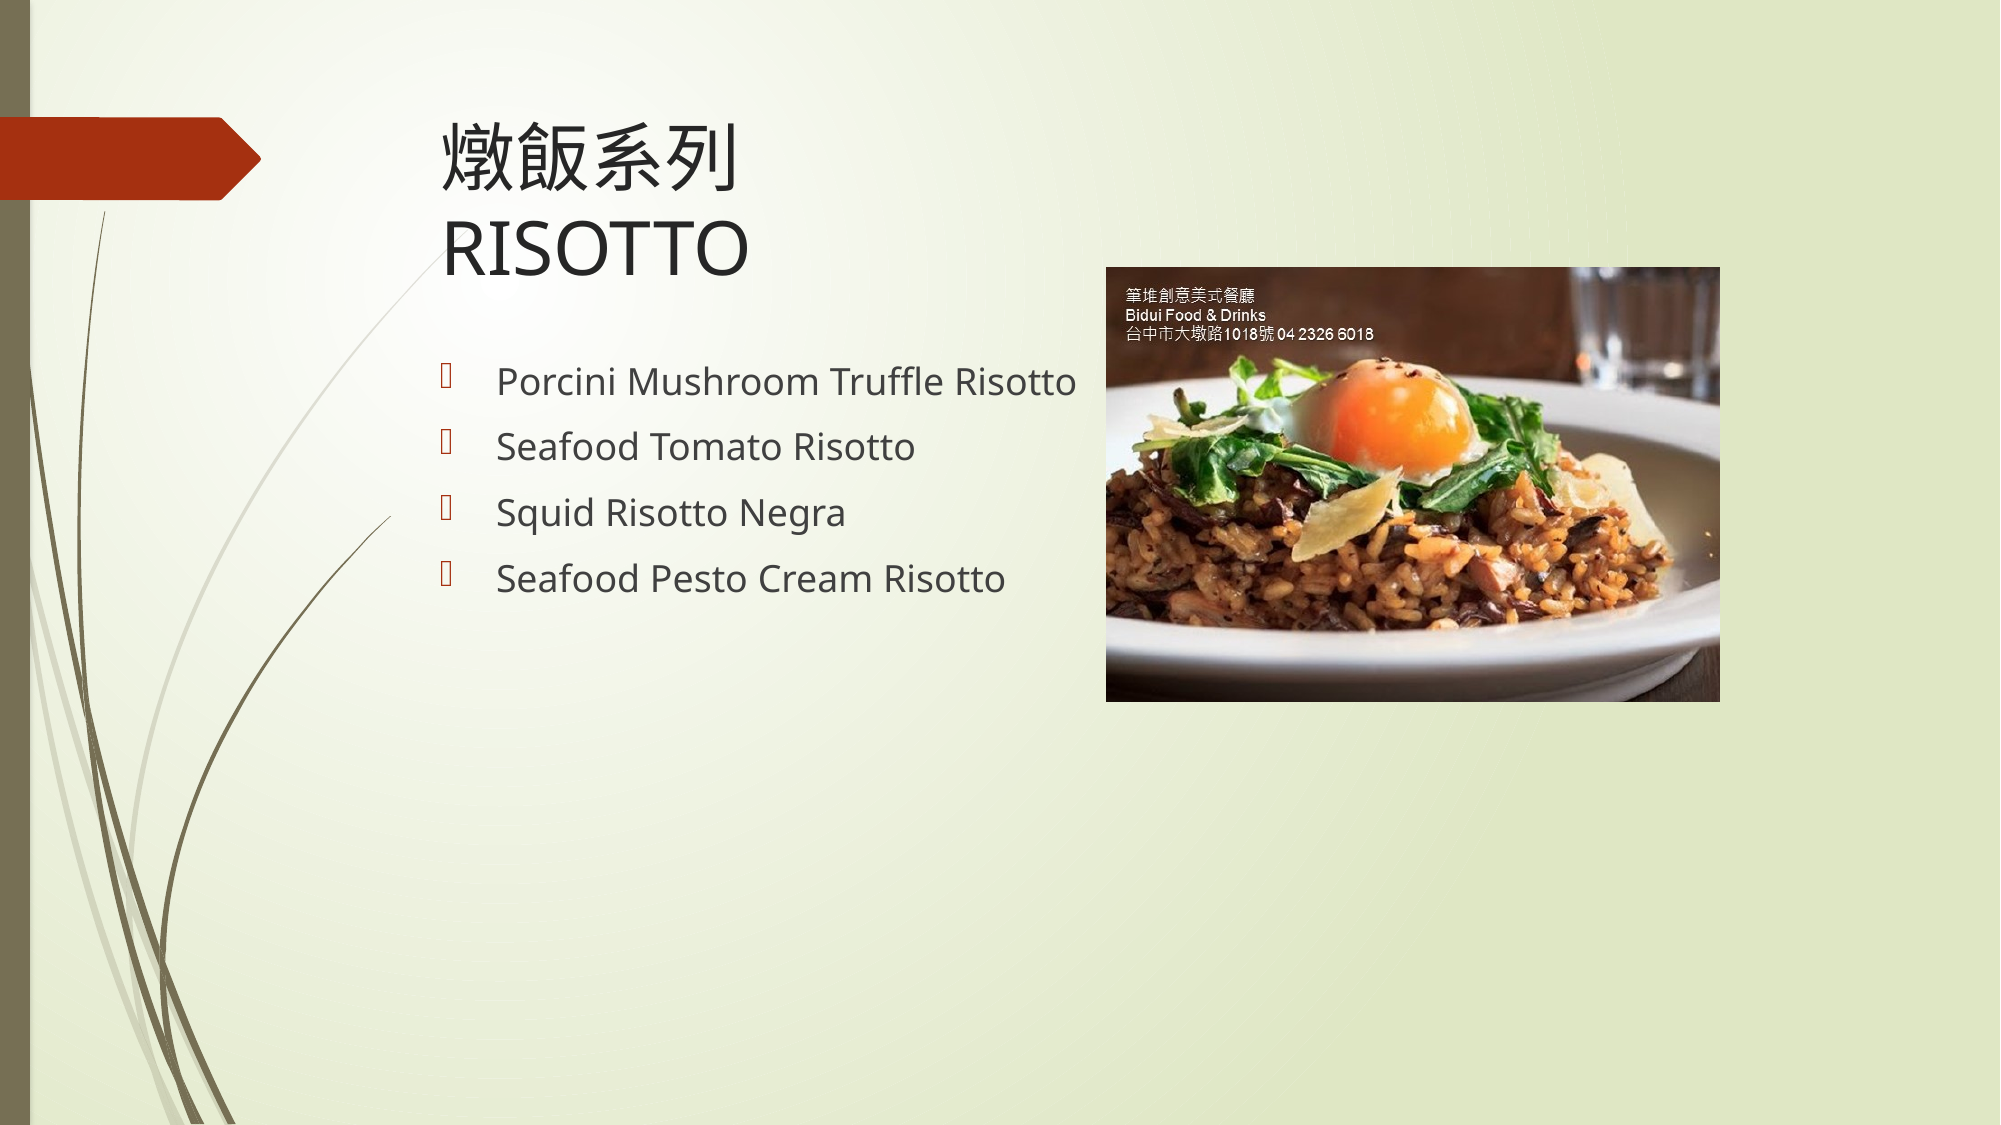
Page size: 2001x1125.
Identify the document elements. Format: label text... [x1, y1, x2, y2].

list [1106, 266, 1721, 703]
title 燉飯系列 RISOTTO [425, 102, 1888, 313]
list Porcini Mushroom Truffle Risotto Seafood Tomato Risotto Squid Risotto Negra Seafood Pesto Cream Risotto [424, 350, 1133, 970]
